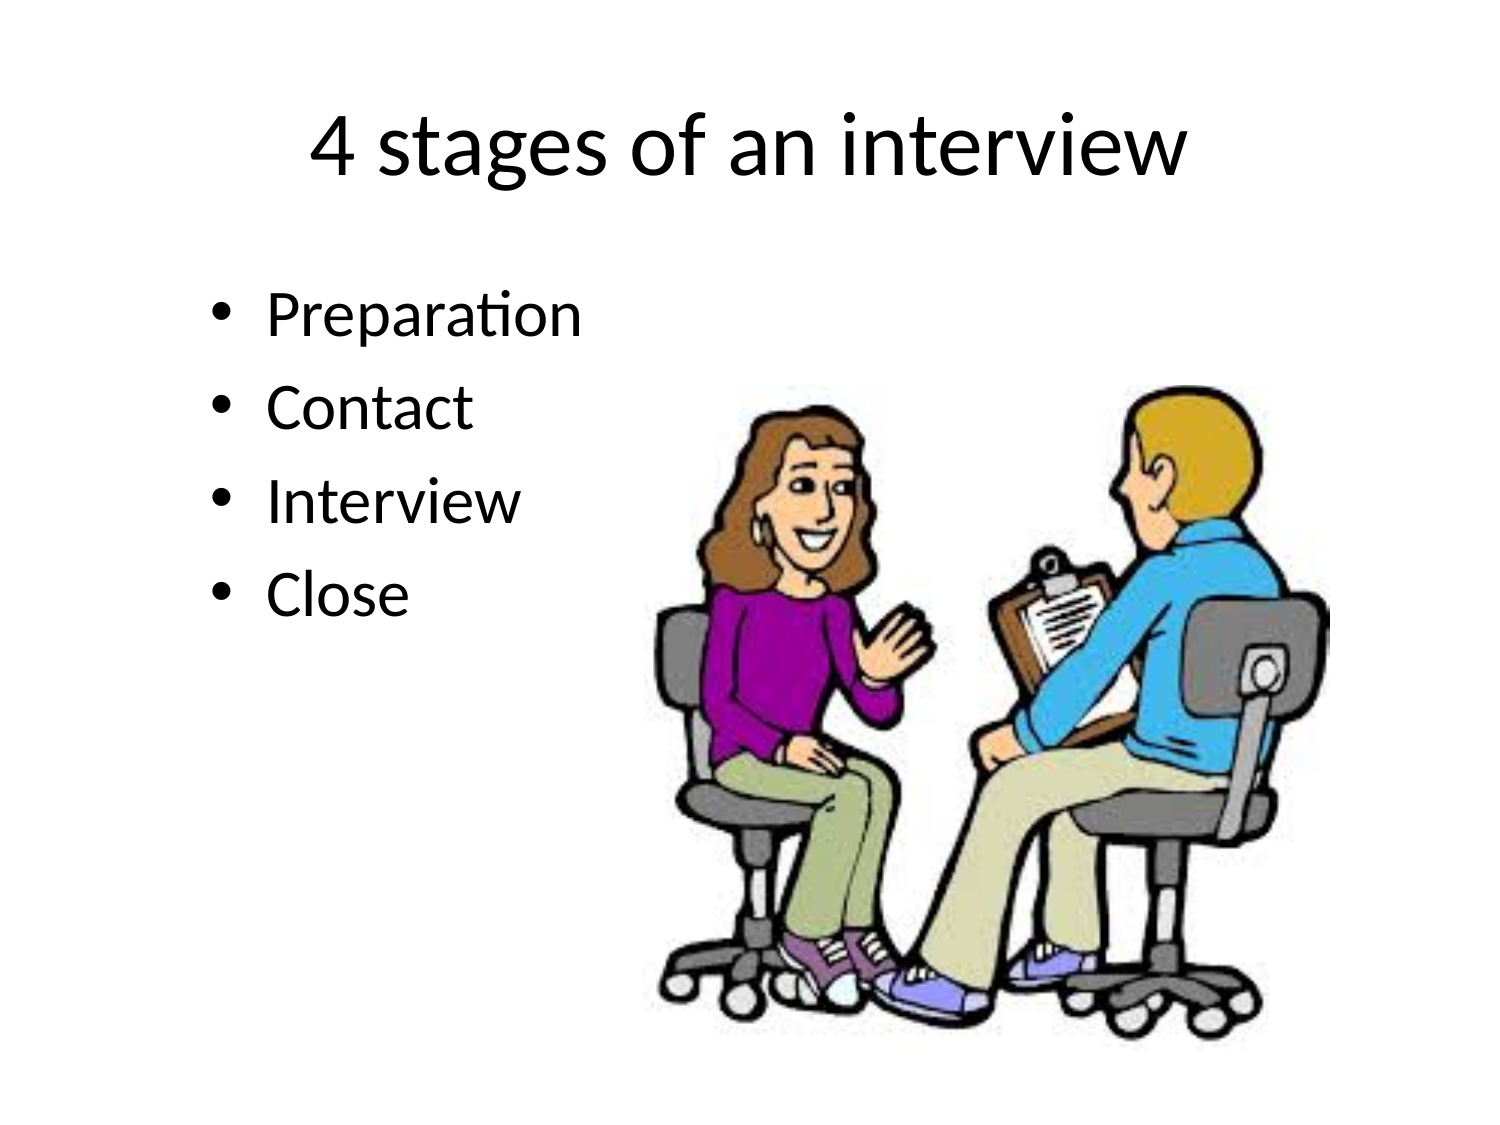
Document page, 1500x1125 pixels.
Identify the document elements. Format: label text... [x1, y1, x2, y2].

title 4 stages of an interview [75, 45, 1425, 233]
picture [643, 385, 1330, 1051]
list Preparation Contact Interview Close [194, 262, 1425, 1005]
